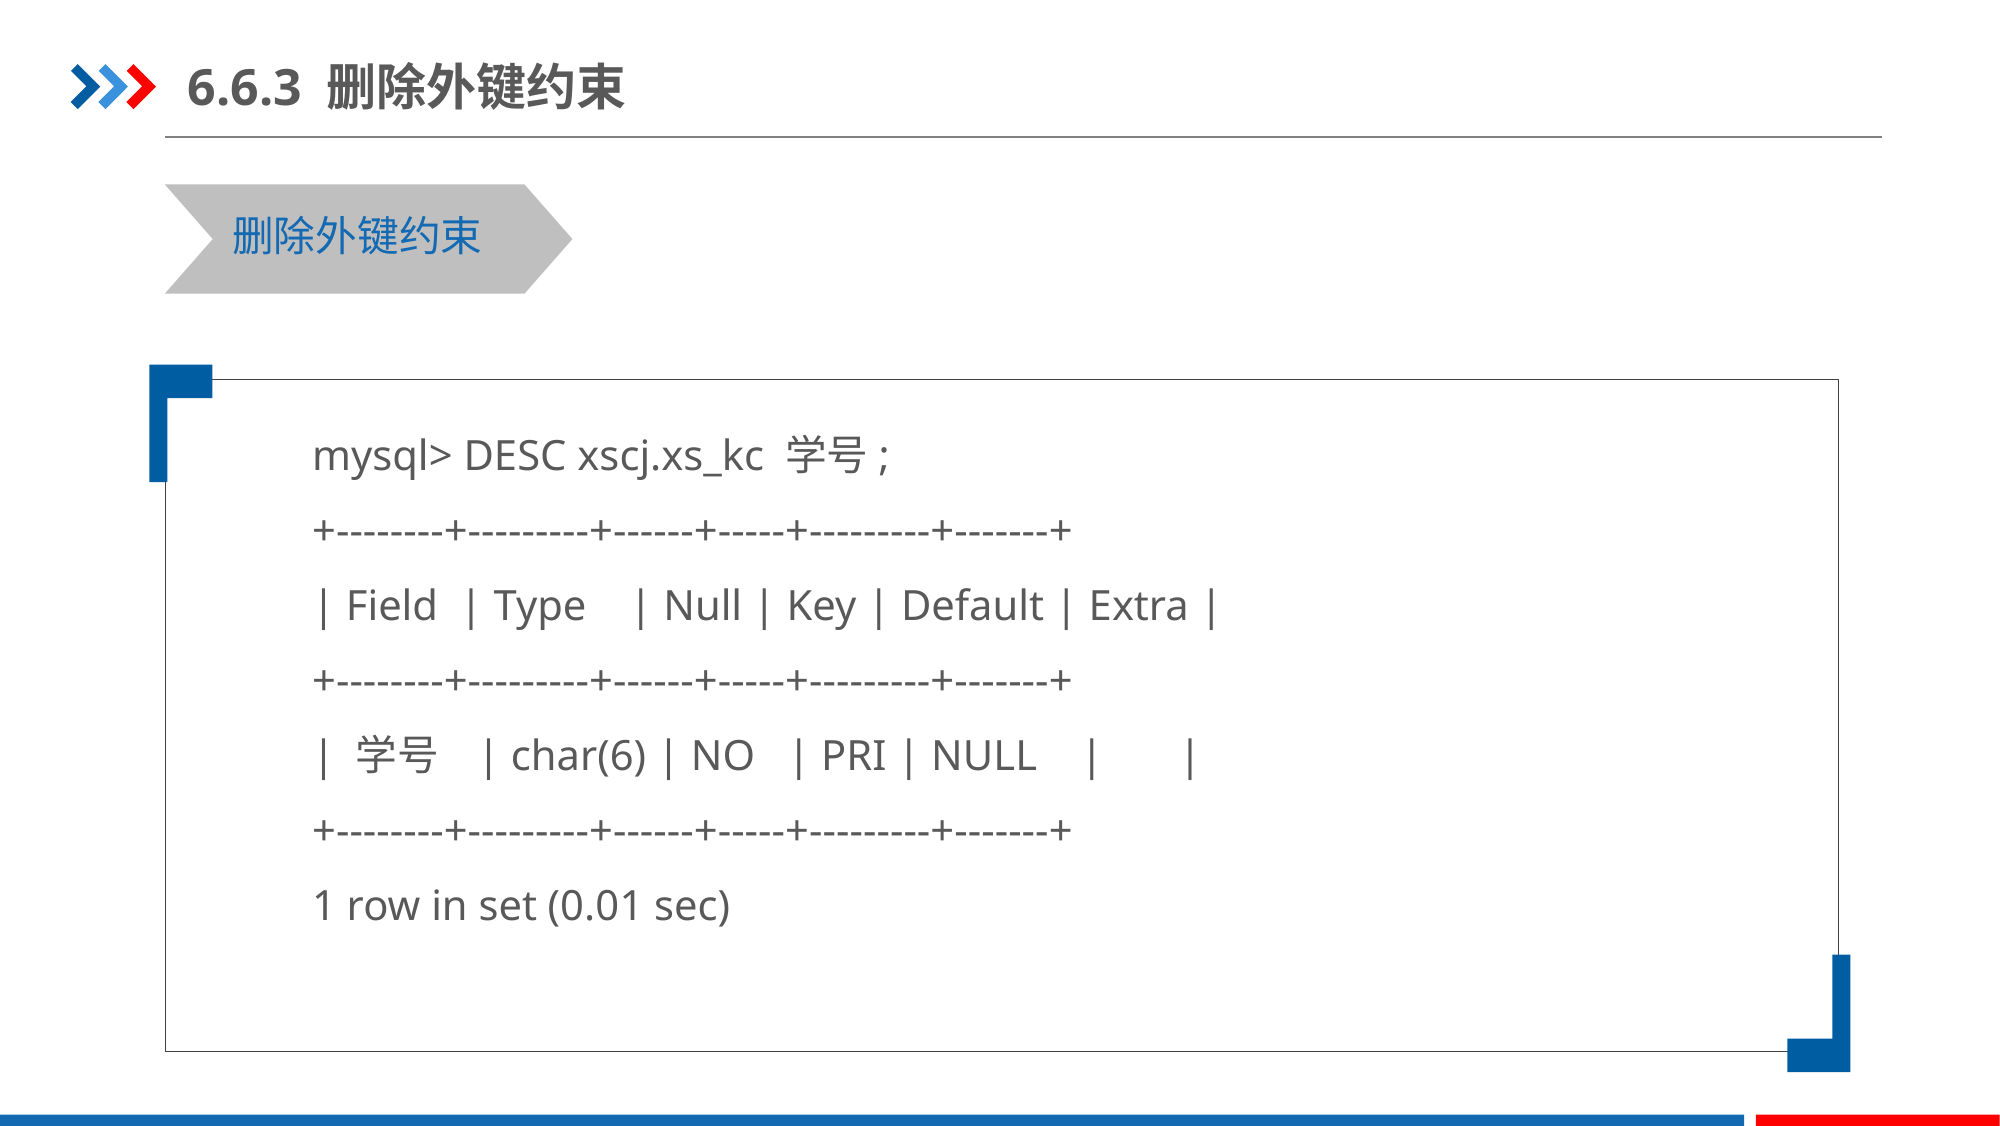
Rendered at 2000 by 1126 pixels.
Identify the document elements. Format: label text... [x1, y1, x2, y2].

text_box 6.6.3 删除外键约束 [187, 43, 827, 127]
text_box 删除外键约束 [217, 202, 498, 267]
text_box [147, 363, 215, 484]
text_box [163, 378, 1841, 1053]
text_box [164, 184, 573, 294]
text_box [1785, 953, 1852, 1074]
